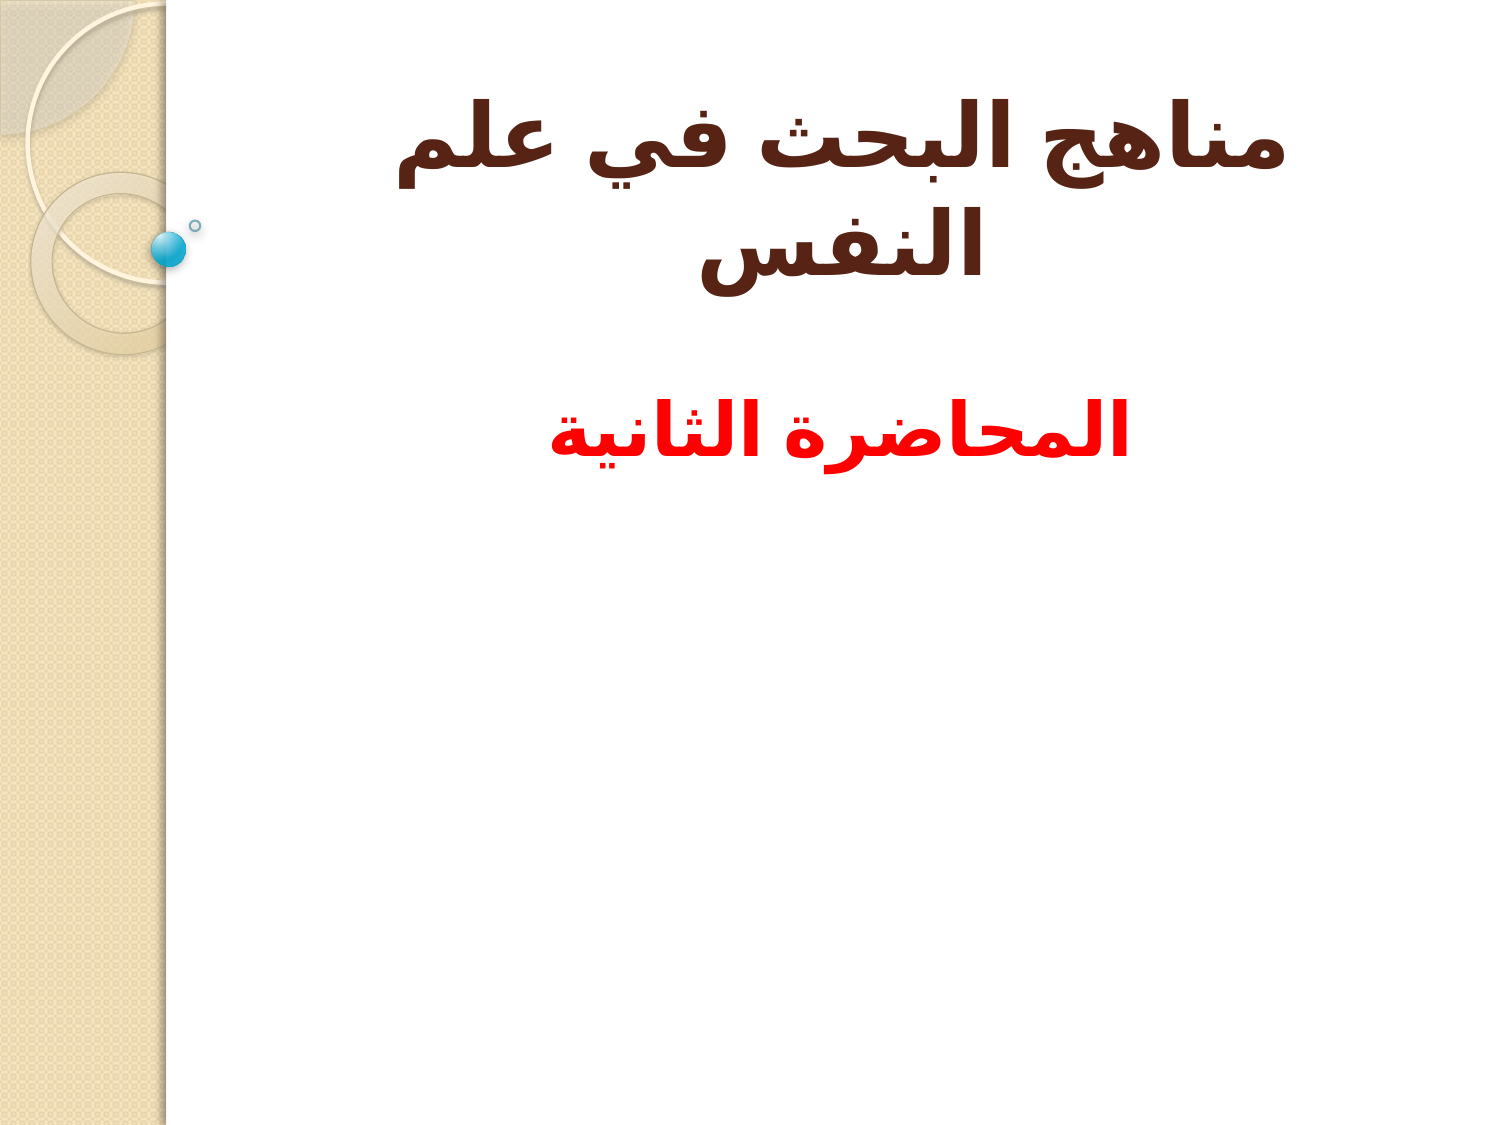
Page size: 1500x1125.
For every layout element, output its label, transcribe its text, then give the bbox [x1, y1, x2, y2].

subtitle المحاضرة الثانية [234, 303, 1450, 591]
title مناهج البحث في علم النفس [234, 59, 1450, 301]
